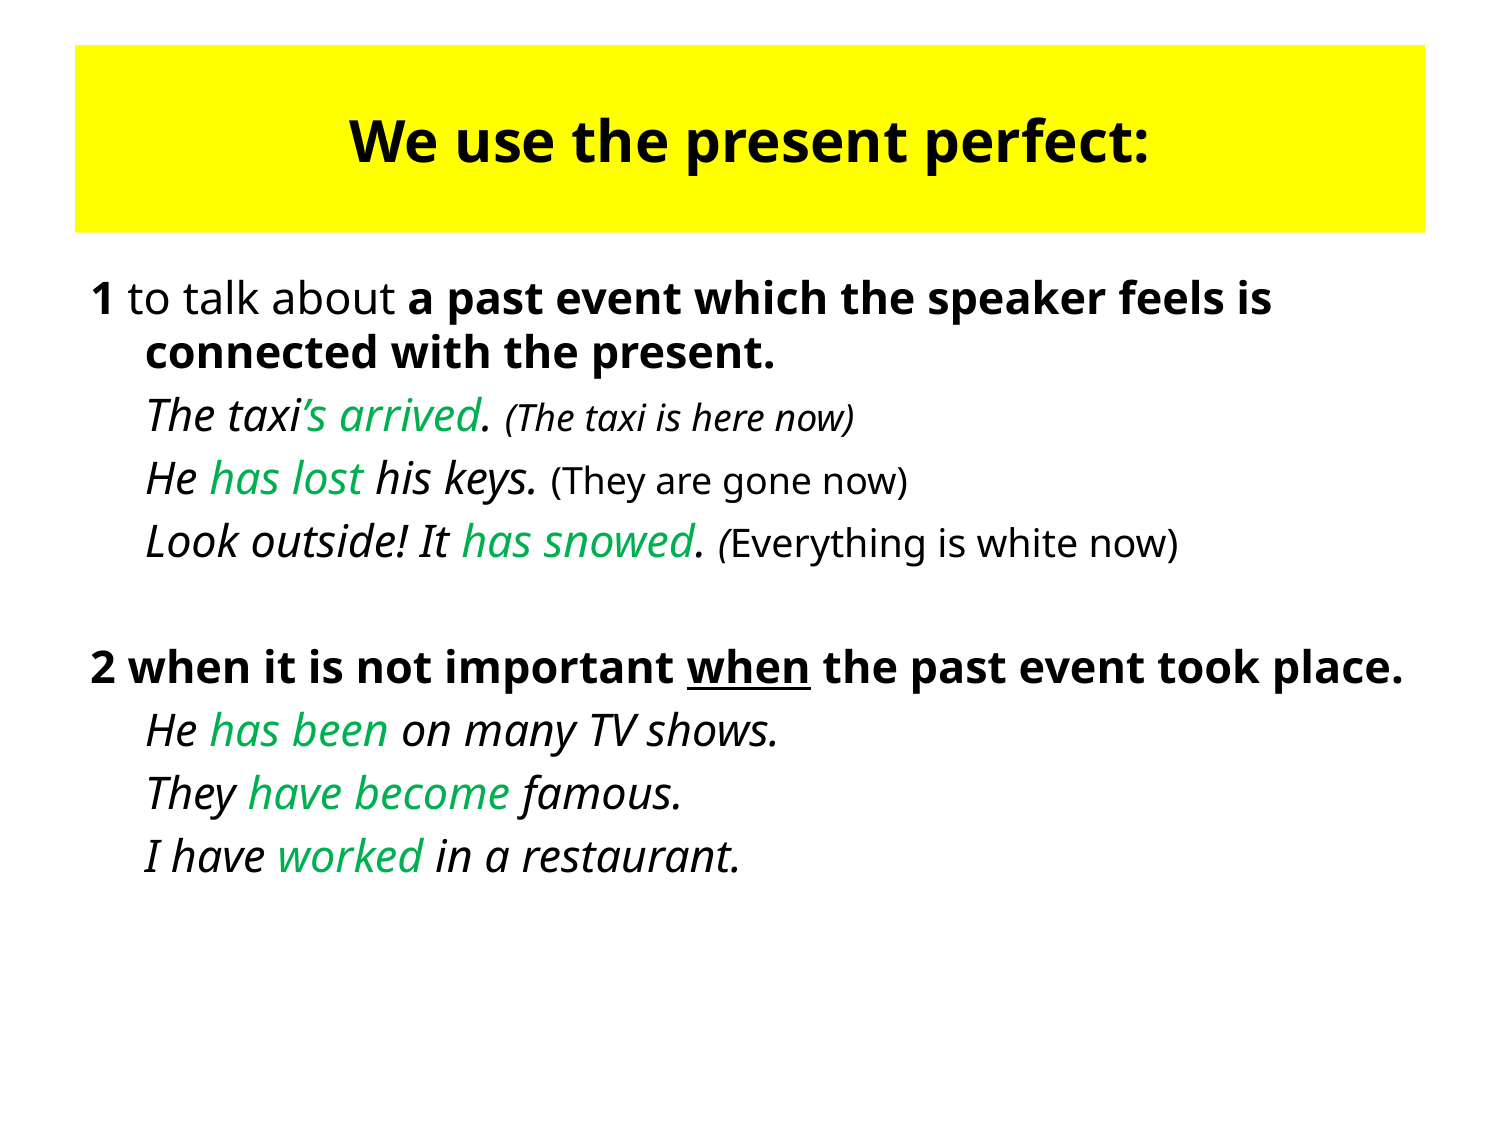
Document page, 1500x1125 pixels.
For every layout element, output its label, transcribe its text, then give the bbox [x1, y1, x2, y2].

title We use the present perfect: [75, 45, 1425, 233]
list 1 to talk about a past event which the speaker feels is connected with the present. The taxi’s arrived. (The taxi is here now) He has lost his keys. (They are gone now) Look outside! It has snowed. (Everything is white now) 2 when it is not important when the past event took place. He has been on many TV shows. They have become famous. I have worked in a restaurant. [75, 262, 1425, 1005]
